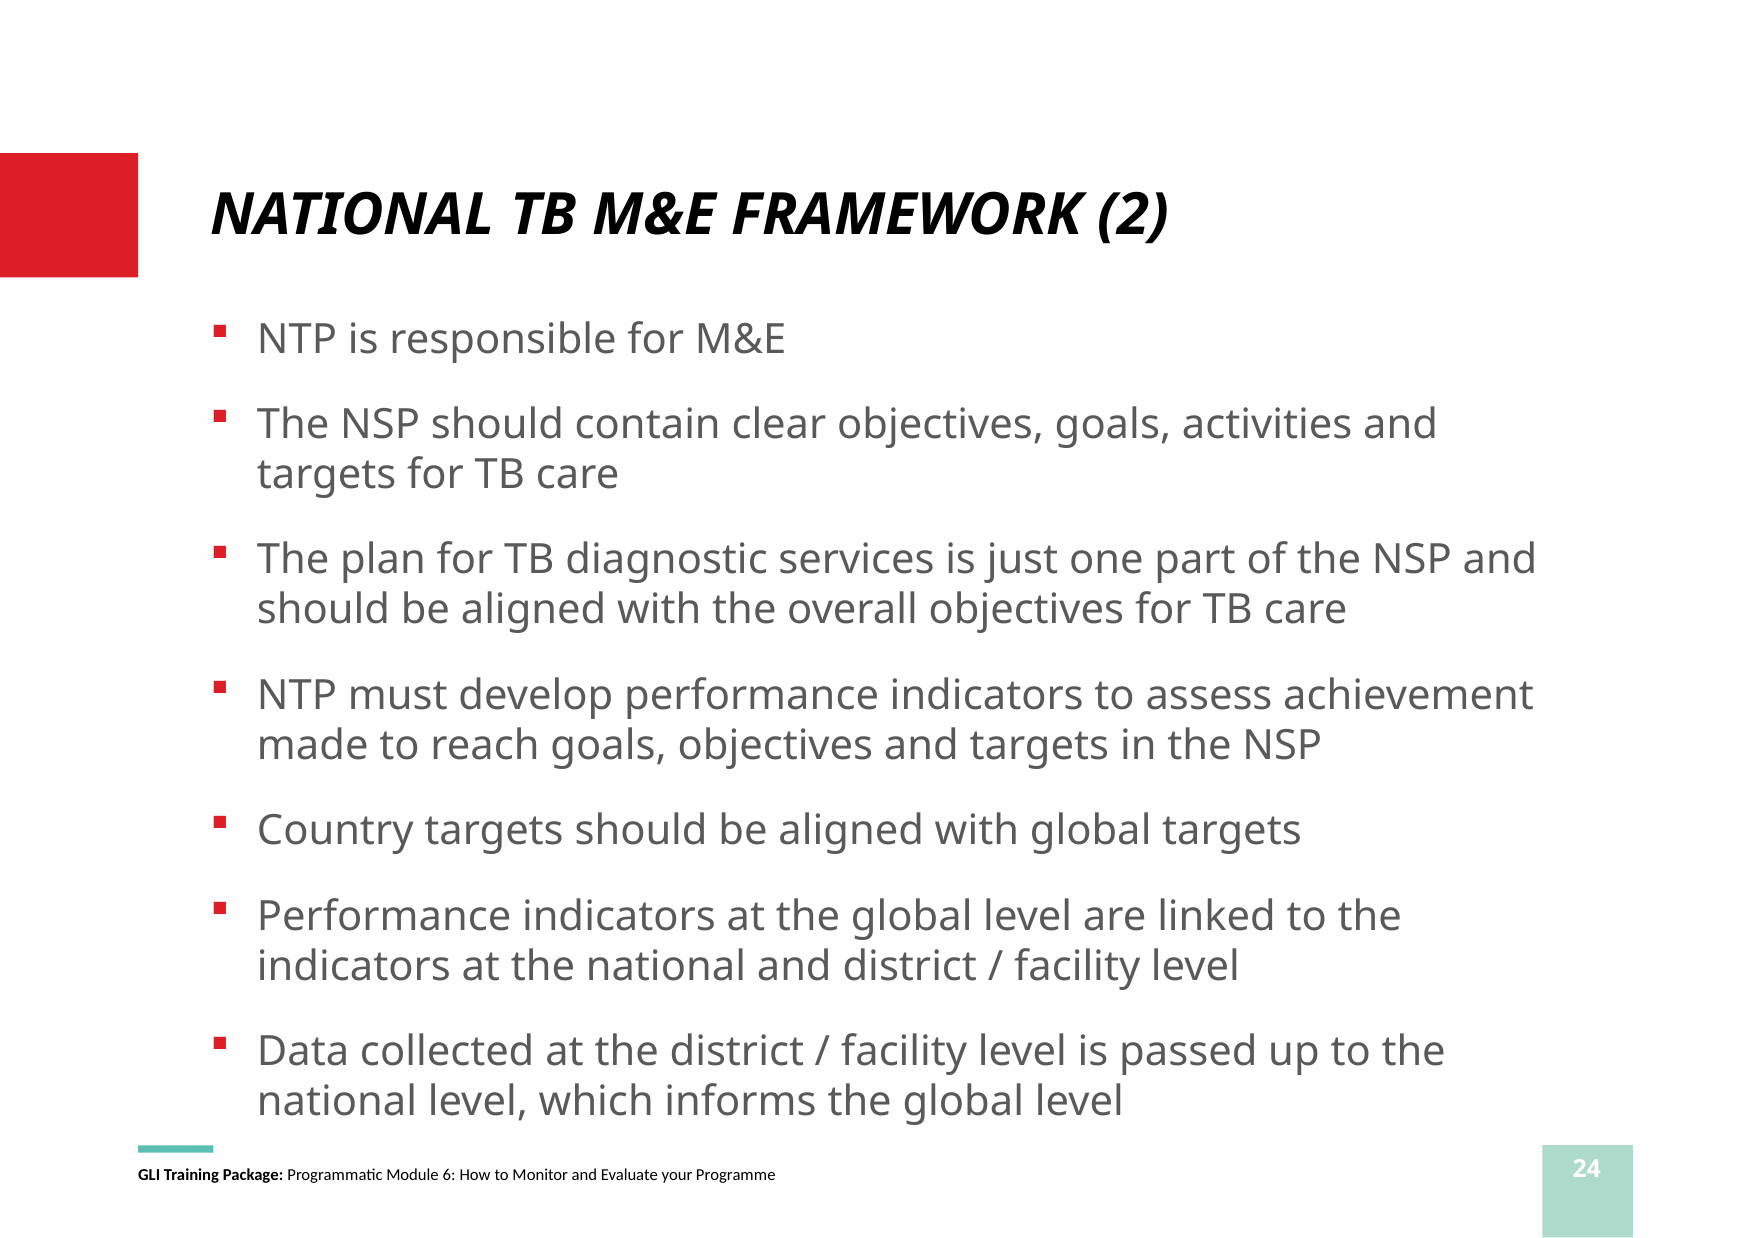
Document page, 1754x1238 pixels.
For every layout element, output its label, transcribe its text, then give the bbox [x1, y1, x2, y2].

list NTP is responsible for M&E The NSP should contain clear objectives, goals, activities and targets for TB care The plan for TB diagnostic services is just one part of the NSP and should be aligned with the overall objectives for TB care NTP must develop performance indicators to assess achievement made to reach goals, objectives and targets in the NSP Country targets should be aligned with global targets Performance indicators at the global level are linked to the indicators at the national and district / facility level Data collected at the district / facility level is passed up to the national level, which informs the global level [210, 311, 1543, 1067]
title NATIONAL TB M&E FRAMEWORK (2) [210, 153, 1543, 278]
